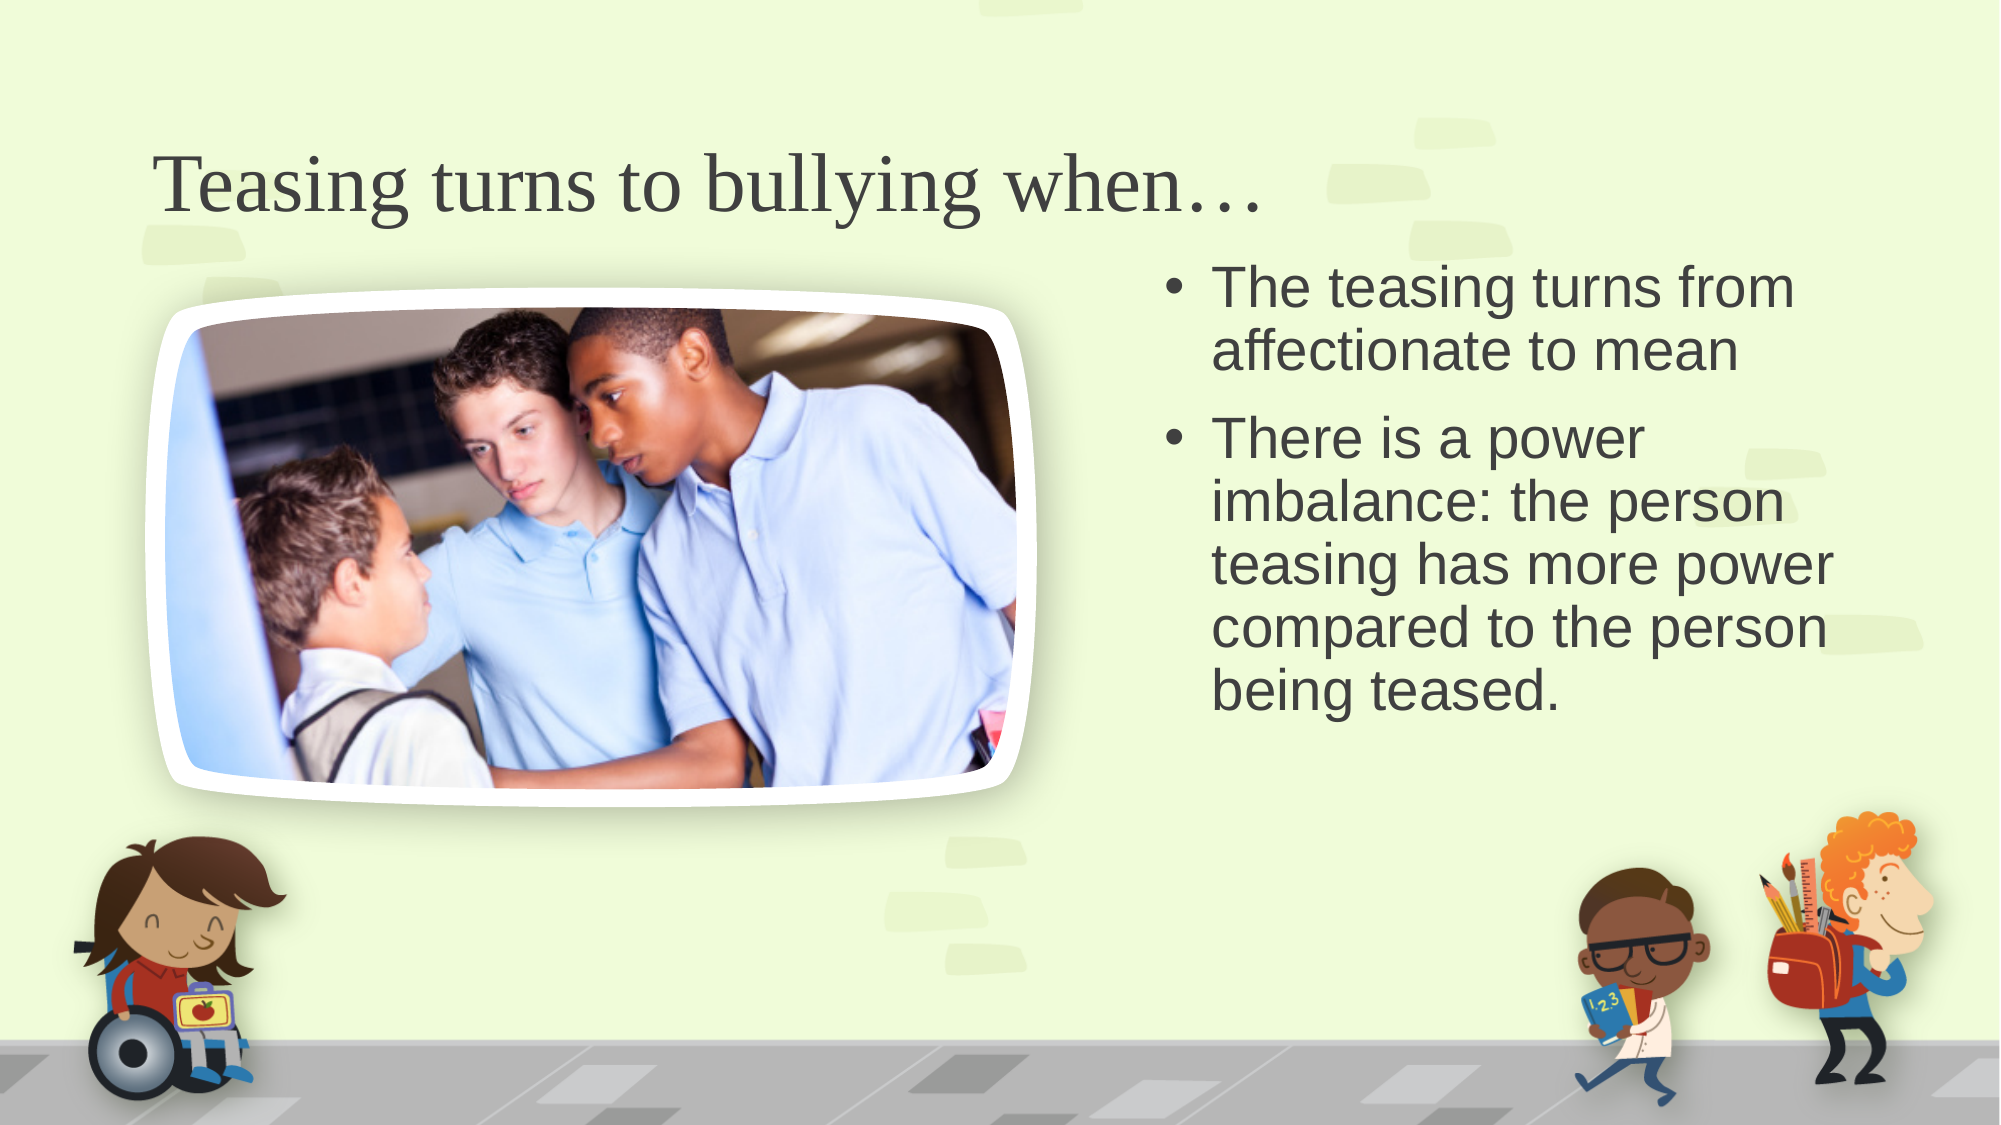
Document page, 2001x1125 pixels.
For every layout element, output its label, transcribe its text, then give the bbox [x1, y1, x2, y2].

title Teasing turns to bullying when… [137, 59, 1750, 238]
picture [0, 0, 2000, 1125]
list The teasing turns from affectionate to mean There is a power imbalance: the person teasing has more power compared to the person being teased. [1149, 249, 1888, 913]
